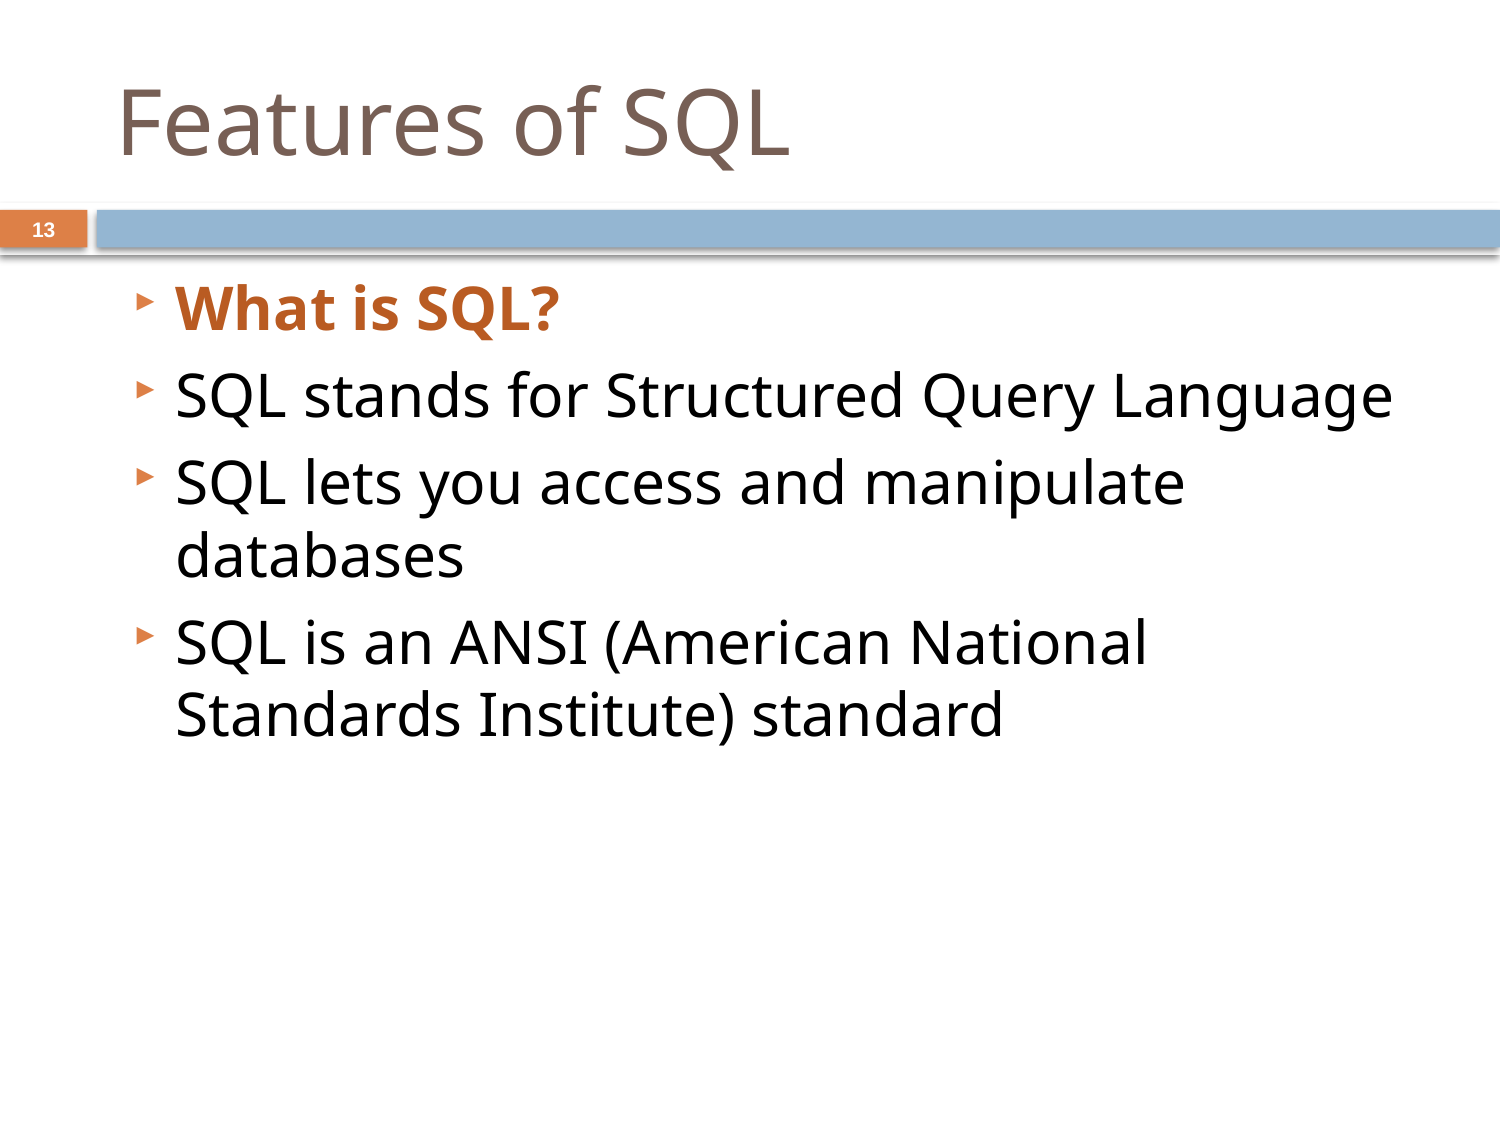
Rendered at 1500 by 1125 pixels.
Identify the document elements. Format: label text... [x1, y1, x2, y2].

list What is SQL? SQL stands for Structured Query Language SQL lets you access and manipulate databases SQL is an ANSI (American National Standards Institute) standard [100, 262, 1439, 1001]
title Features of SQL [100, 37, 1439, 201]
slide_number 13 [0, 208, 88, 249]
